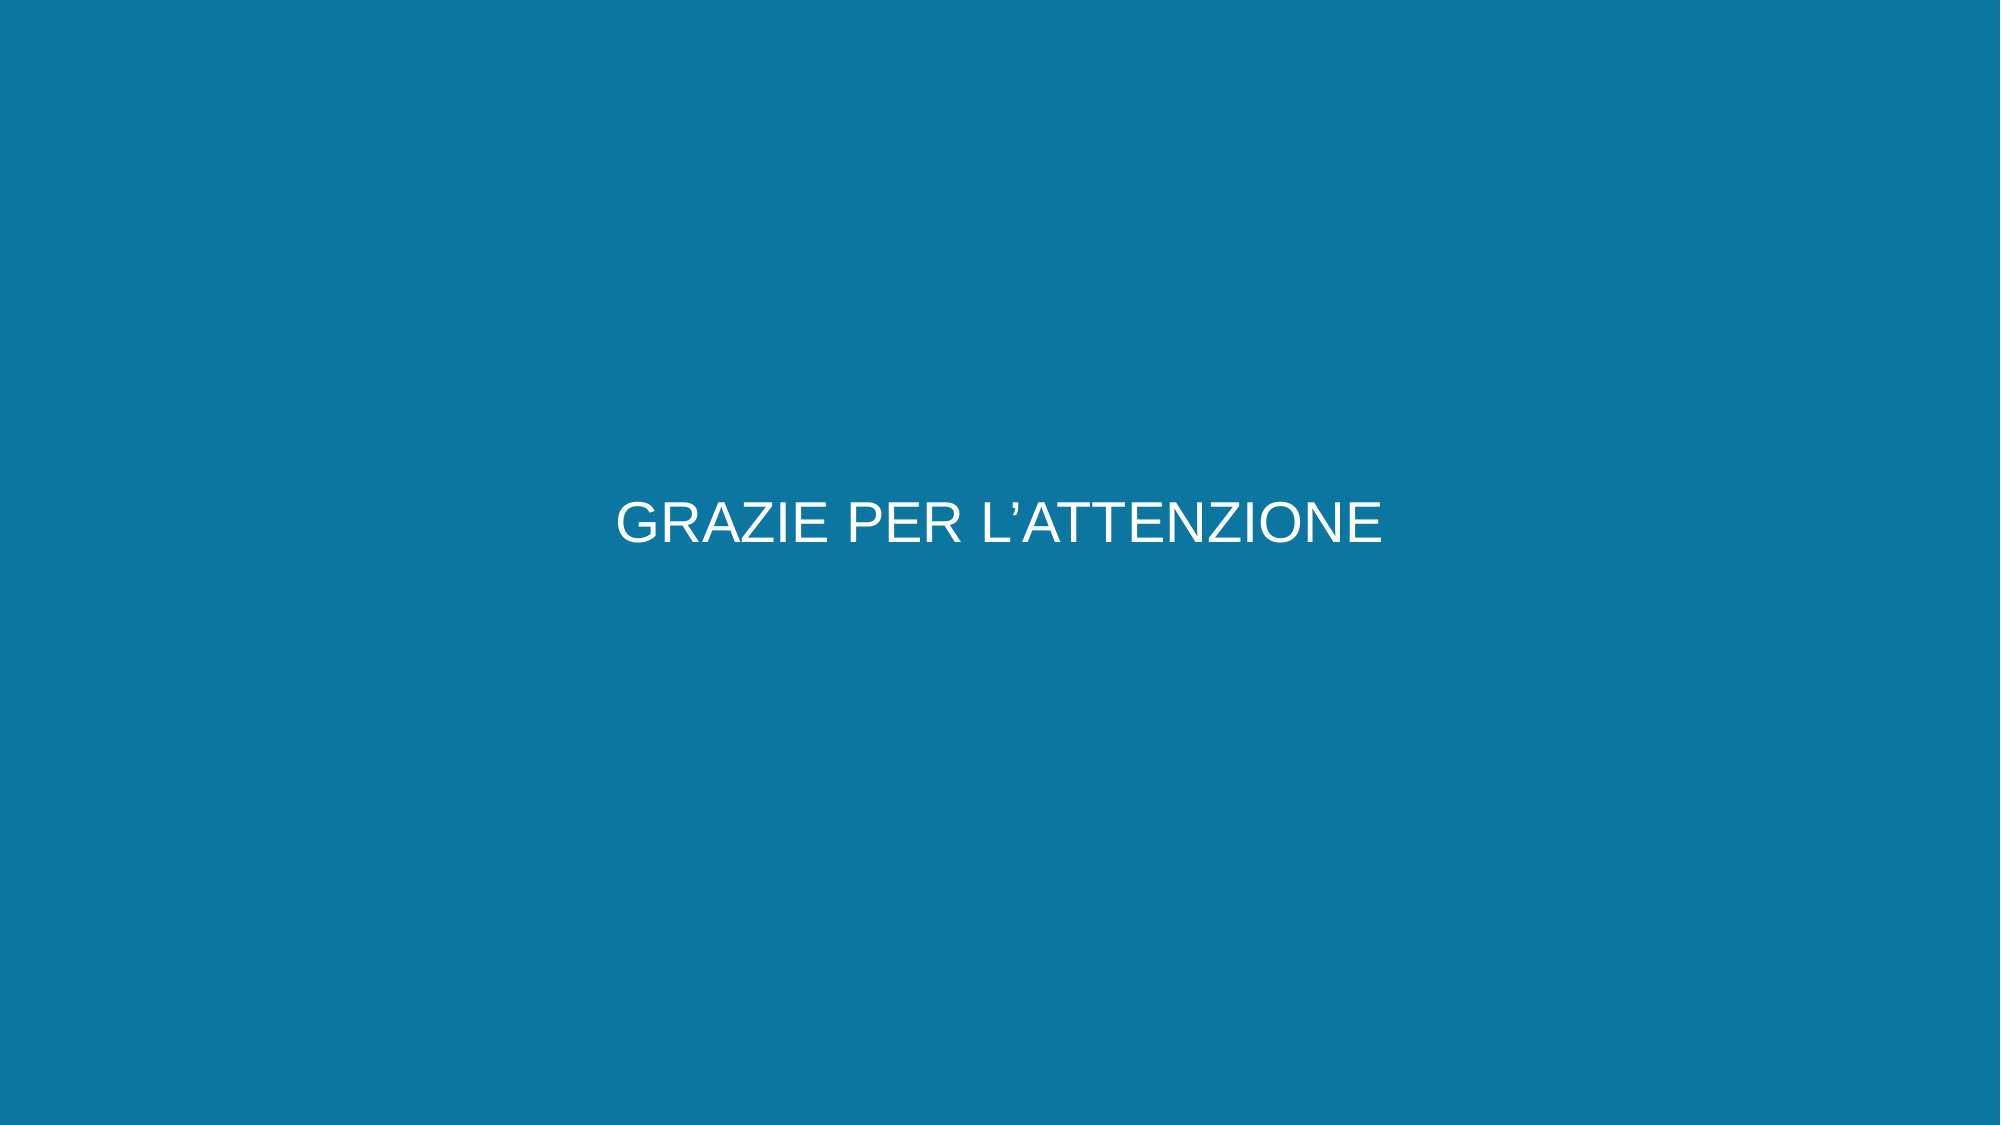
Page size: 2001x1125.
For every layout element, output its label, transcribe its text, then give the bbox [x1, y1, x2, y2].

text_box GRAZIE PER L’ATTENZIONE [0, 477, 2000, 562]
